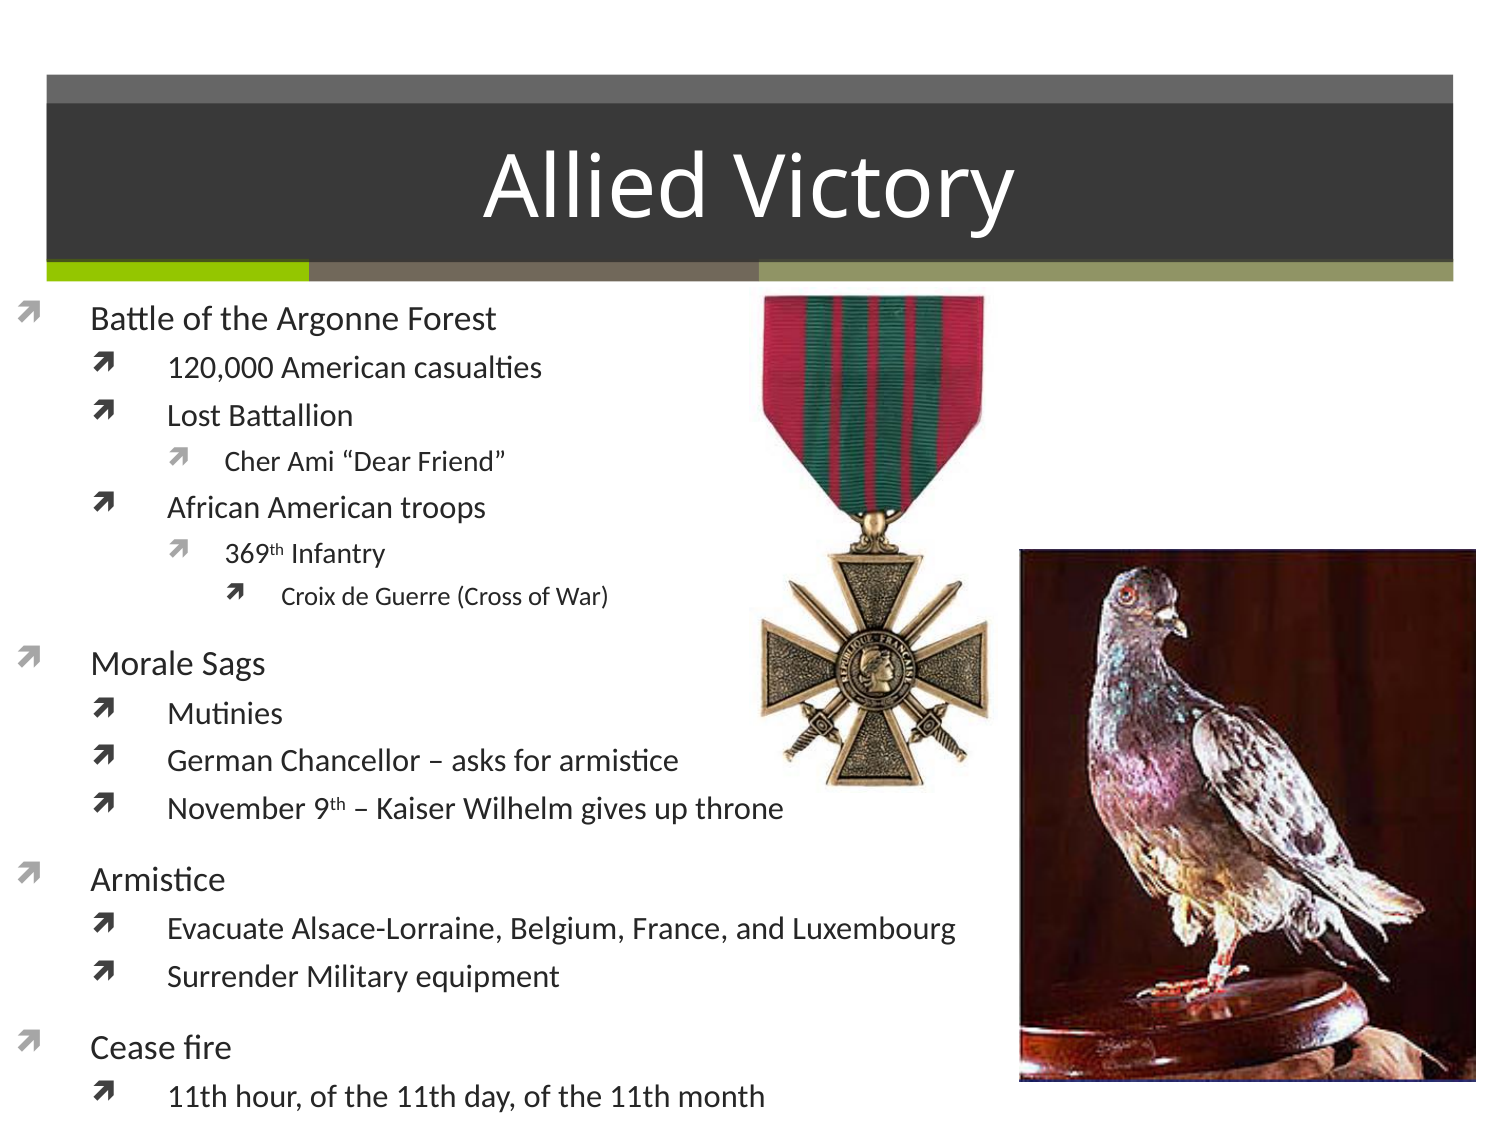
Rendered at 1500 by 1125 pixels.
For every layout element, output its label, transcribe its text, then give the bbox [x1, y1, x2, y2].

list Battle of the Argonne Forest 120,000 American casualties Lost Battallion Cher Ami “Dear Friend” African American troops 369th Infantry Croix de Guerre (Cross of War) Morale Sags Mutinies German Chancellor – asks for armistice November 9th – Kaiser Wilhelm gives up throne Armistice Evacuate Alsace-Lorraine, Belgium, France, and Luxembourg Surrender Military equipment Cease fire 11th hour, of the 11th day, of the 11th month [0, 287, 1500, 1125]
picture [1019, 548, 1477, 1083]
title Allied Victory [46, 103, 1454, 263]
picture [748, 287, 999, 794]
